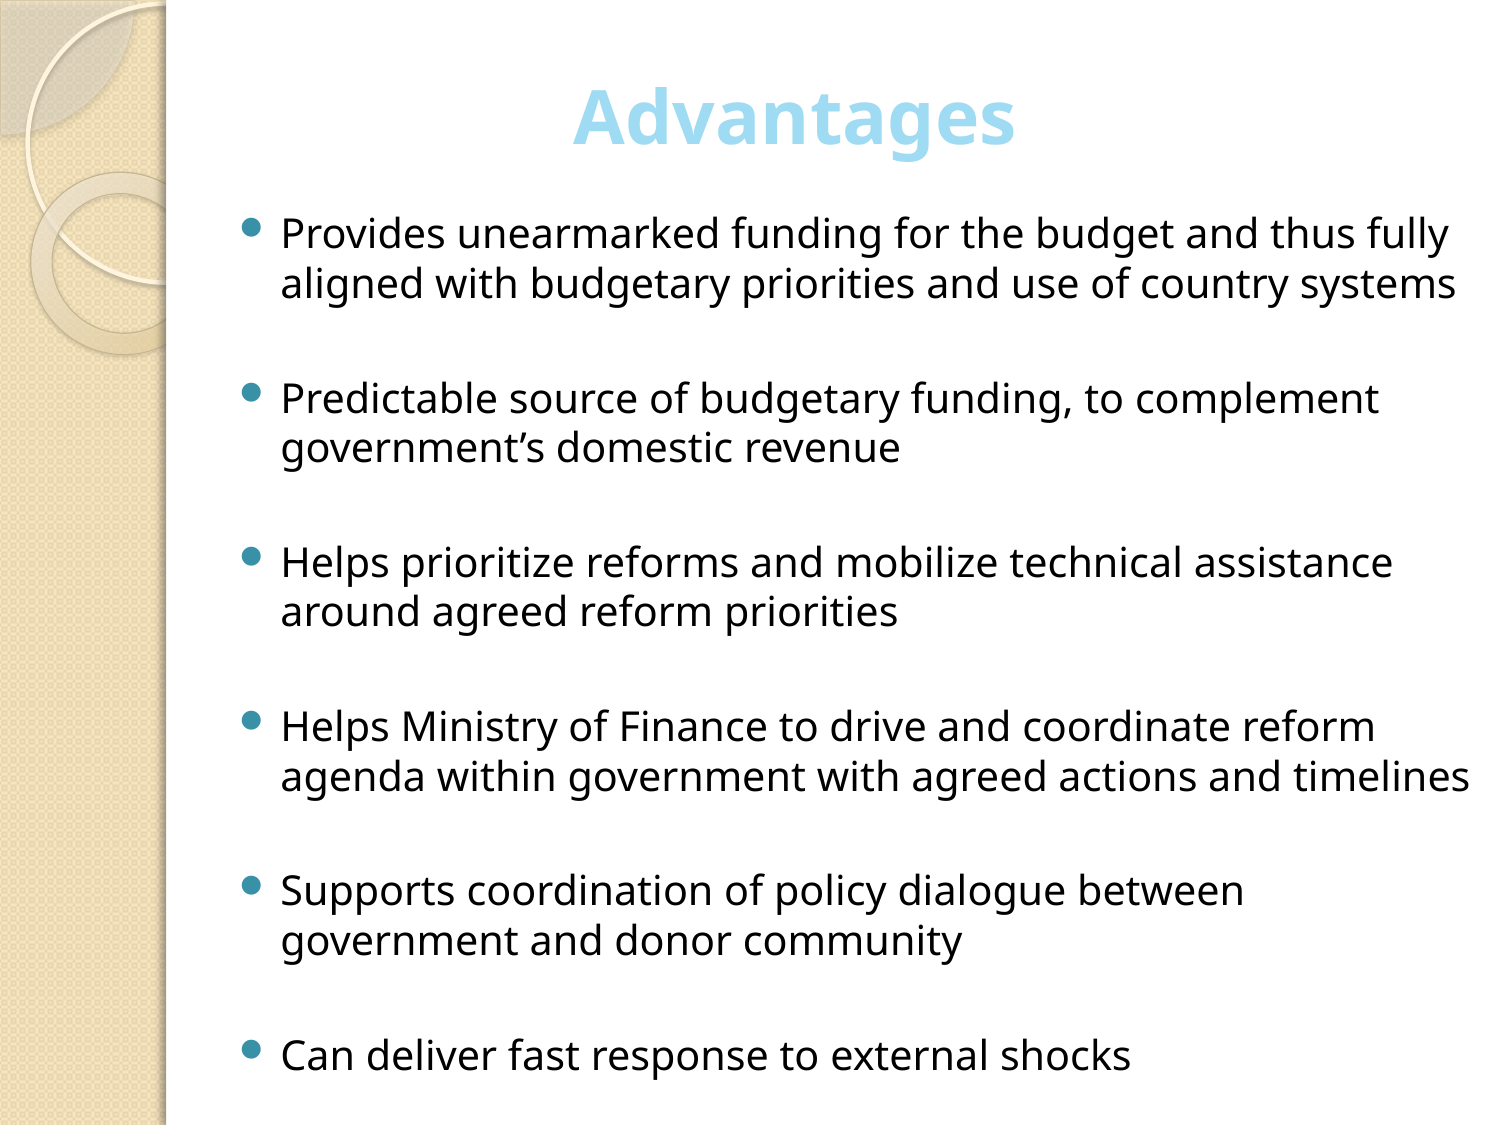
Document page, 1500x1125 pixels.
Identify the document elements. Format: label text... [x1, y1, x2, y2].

list Provides unearmarked funding for the budget and thus fully aligned with budgetary priorities and use of country systems Predictable source of budgetary funding, to complement government’s domestic revenue Helps prioritize reforms and mobilize technical assistance around agreed reform priorities Helps Ministry of Finance to drive and coordinate reform agenda within government with agreed actions and timelines Supports coordination of policy dialogue between government and donor community Can deliver fast response to external shocks [212, 200, 1488, 1113]
text_box Advantages [558, 62, 1032, 168]
